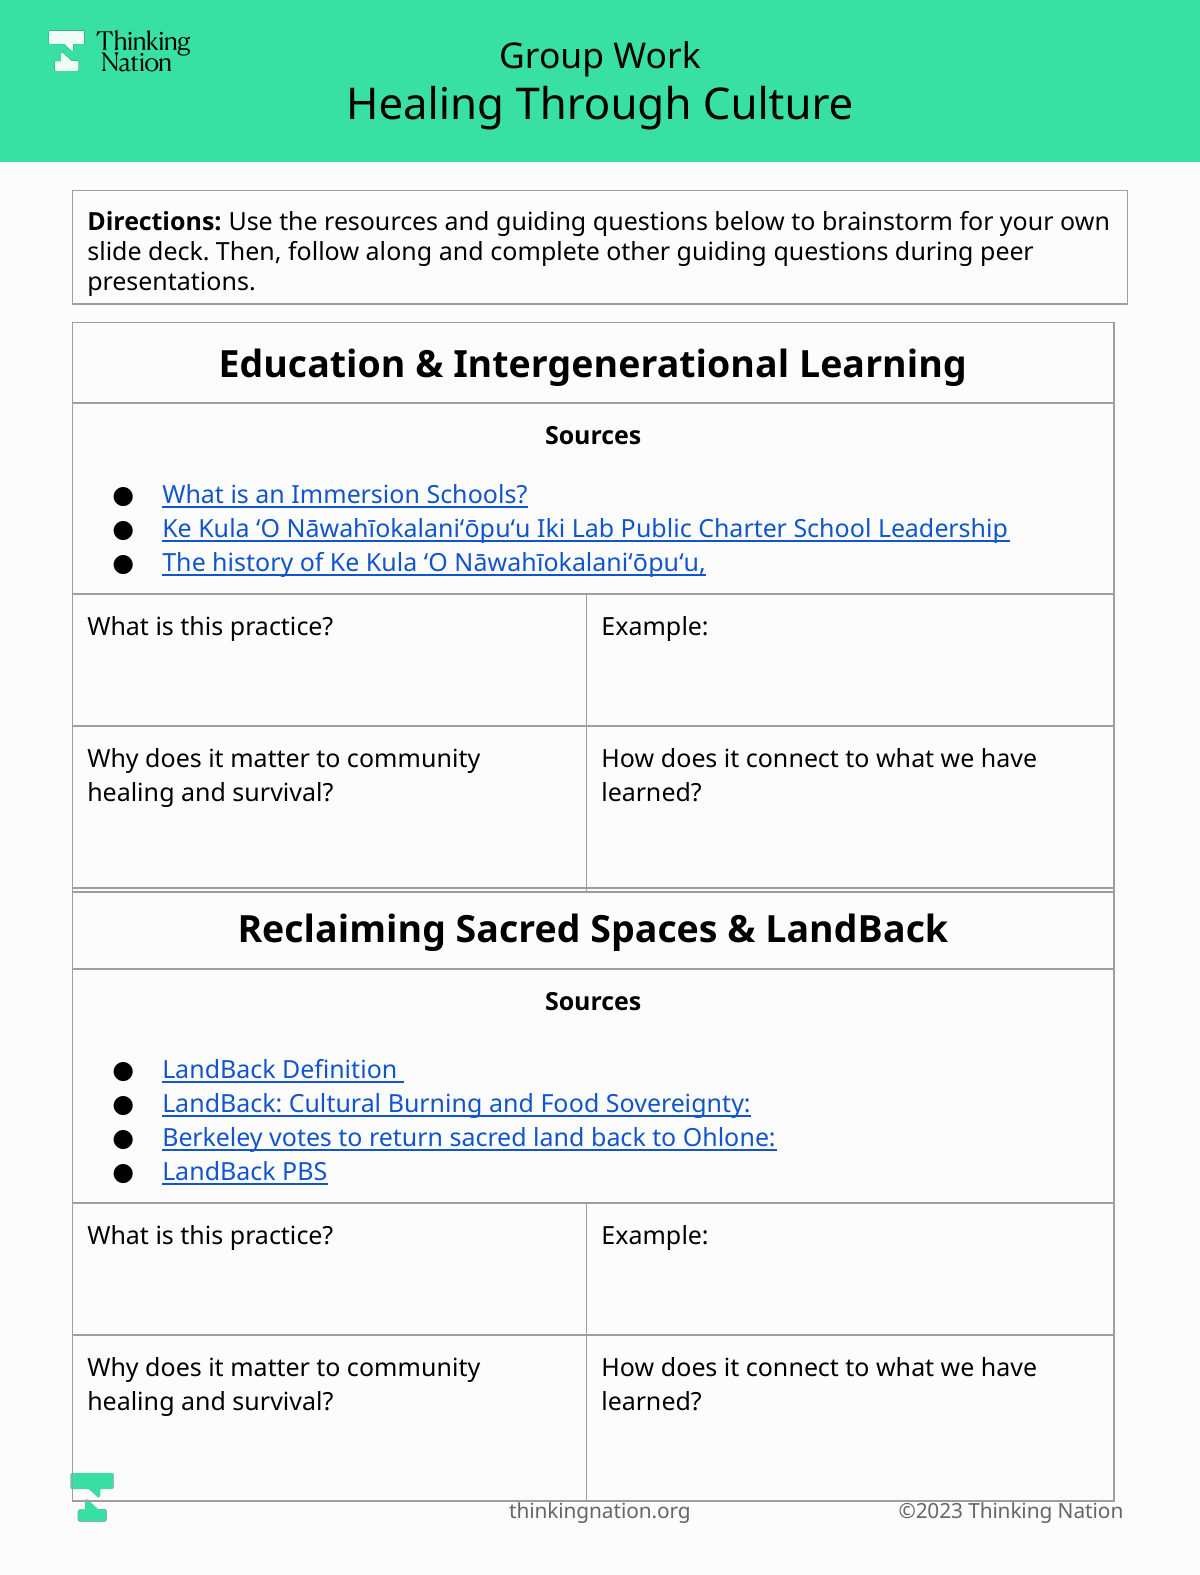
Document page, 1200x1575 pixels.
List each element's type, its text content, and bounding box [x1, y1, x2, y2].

table_cell Example: [587, 1204, 1113, 1334]
text_box ©2023 Thinking Nation [854, 1483, 1139, 1532]
text_box Directions: Use the resources and guiding questions below to brainstorm for your own slide deck. Then, follow along and complete other guiding questions during peer presentations. [72, 190, 1128, 304]
picture [33, 16, 195, 85]
table_cell How does it connect to what we have learned? [587, 1336, 1113, 1500]
table_cell How does it connect to what we have learned? [587, 727, 1113, 887]
table_header Education & Intergenerational Learning [73, 323, 1113, 402]
table_header Reclaiming Sacred Spaces & LandBack [73, 889, 1113, 968]
text_box Group Work Healing Through Culture [0, 0, 1200, 162]
table_cell Sources LandBack Definition LandBack: Cultural Burning and Food Sovereignty: Berkeley votes to return sacred land back to Ohlone: LandBack PBS [73, 970, 1113, 1202]
table_cell What is this practice? [73, 595, 586, 725]
text_box thinkingnation.org [457, 1502, 742, 1532]
table_cell What is this practice? [73, 1204, 586, 1334]
picture [58, 1463, 126, 1531]
table_cell Sources What is an Immersion Schools? Ke Kula ʻO Nāwahīokalaniʻōpuʻu Iki Lab Public Charter School Leadership The history of Ke Kula ʻO Nāwahīokalaniʻōpuʻu, [73, 404, 1113, 593]
table_cell Why does it matter to community healing and survival? [73, 1336, 586, 1500]
table_cell Why does it matter to community healing and survival? [73, 727, 586, 887]
table_cell Example: [587, 595, 1113, 725]
